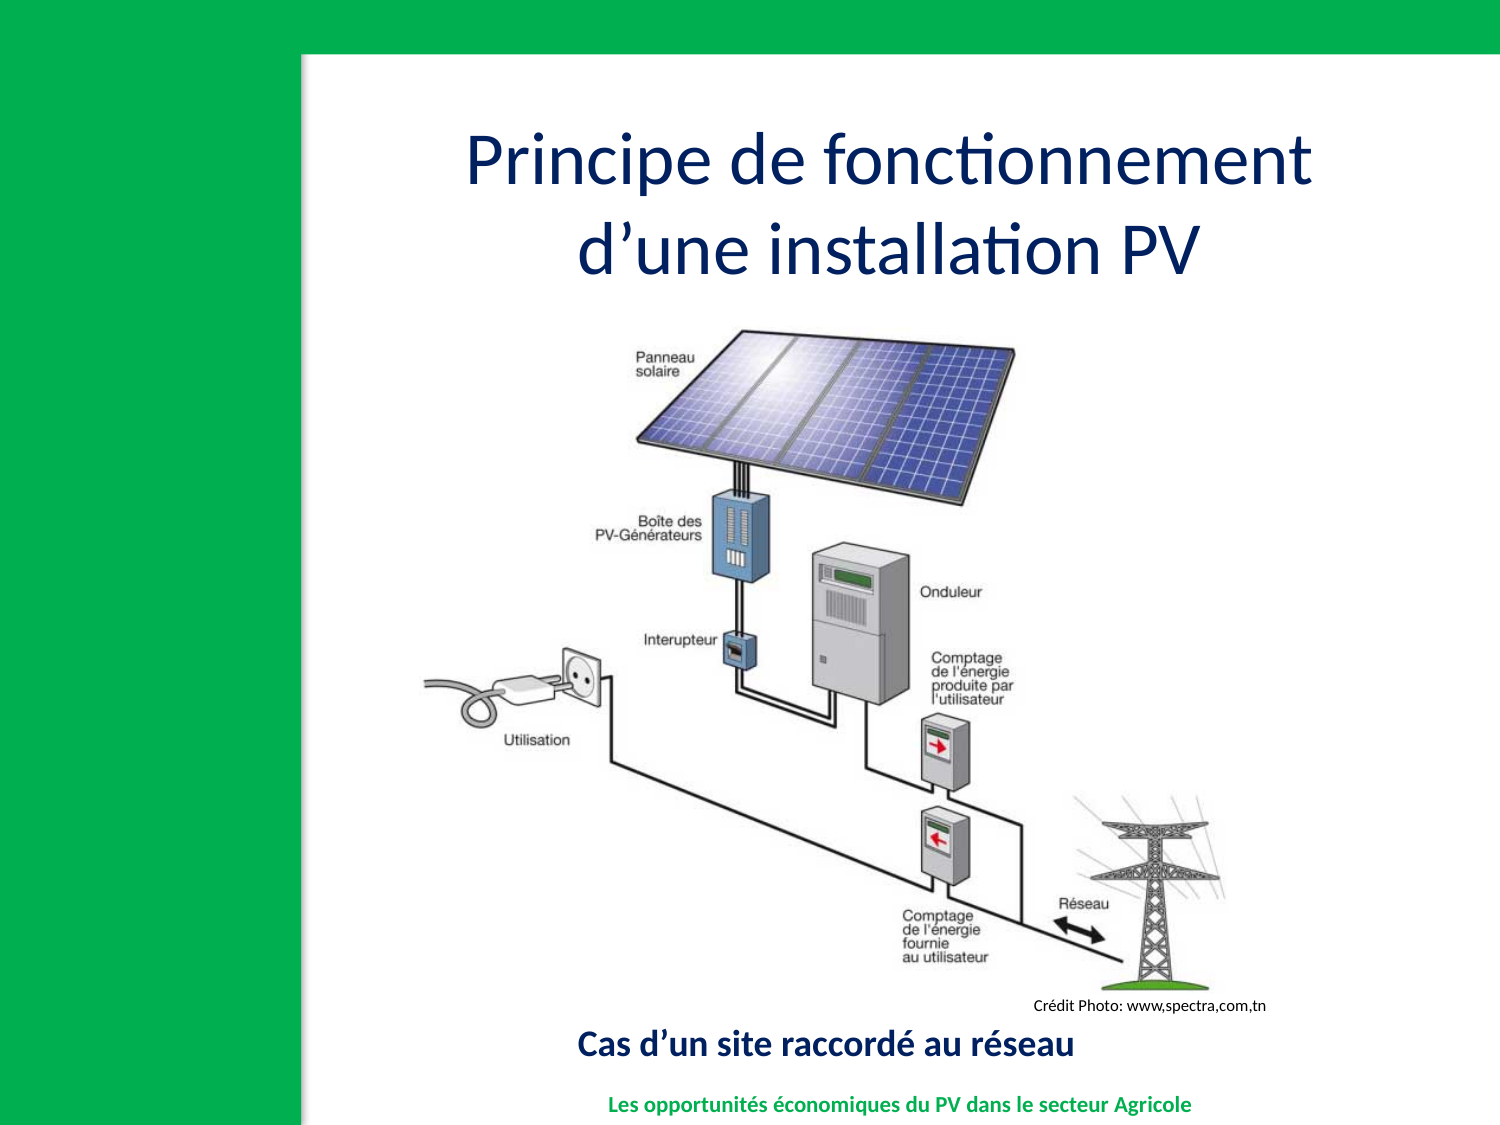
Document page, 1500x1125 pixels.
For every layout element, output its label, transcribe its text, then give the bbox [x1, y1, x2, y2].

text_box Crédit Photo: www,spectra,com,tn [797, 987, 1282, 1023]
text_box Cas d’un site raccordé au réseau [419, 1011, 1235, 1072]
picture [418, 325, 1229, 994]
text_box Principe de fonctionnement d’une installation PV [371, 101, 1408, 196]
